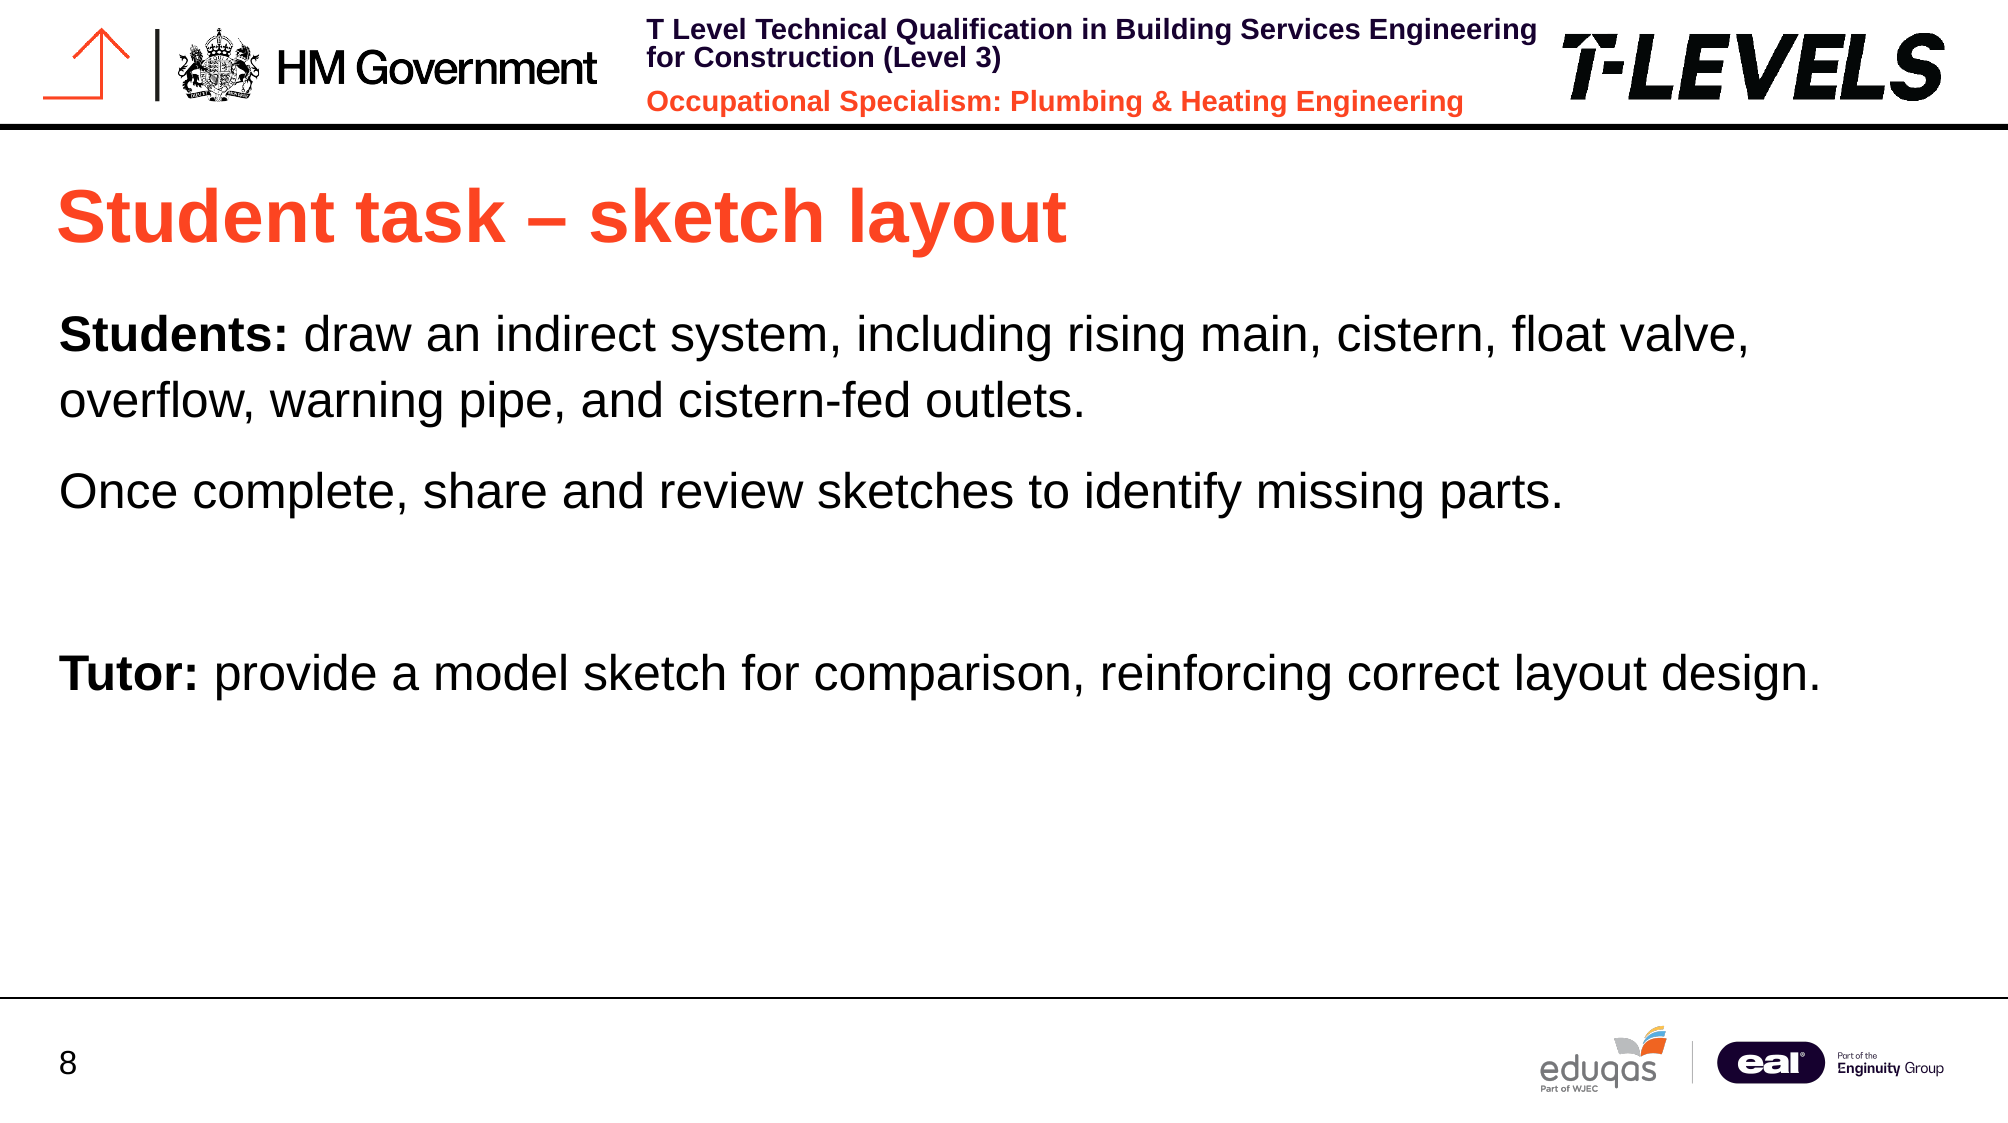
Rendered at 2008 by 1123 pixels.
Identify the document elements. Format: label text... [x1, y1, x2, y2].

picture [1535, 1021, 1949, 1097]
picture [38, 27, 136, 100]
title Student task – sketch layout [41, 111, 1949, 314]
picture [155, 28, 597, 102]
picture [1543, 25, 1964, 108]
list Students: draw an indirect system, including rising main, cistern, float valve, overflow, warning pipe, and cistern-fed outlets. Once complete, share and review sketches to identify missing parts. Tutor: provide a model sketch for comparison, reinforcing correct layout design. [59, 295, 1949, 975]
